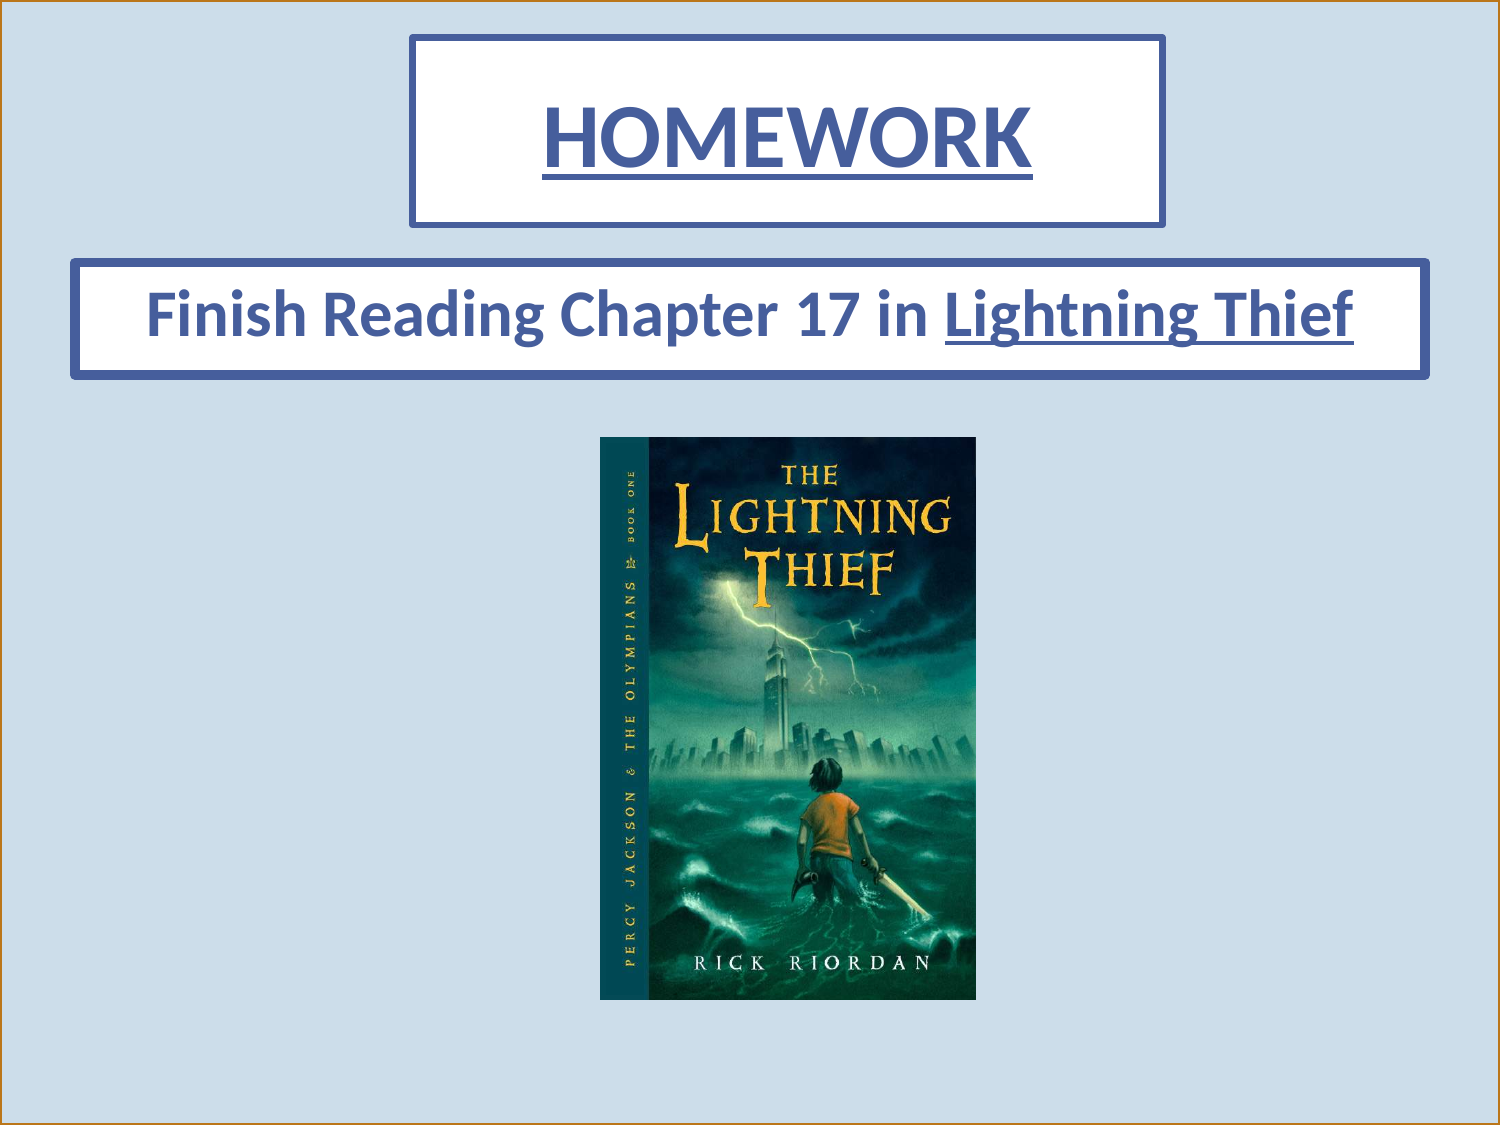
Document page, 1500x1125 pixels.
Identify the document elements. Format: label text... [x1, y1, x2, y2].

list Finish Reading Chapter 17 in Lightning Thief [75, 262, 1425, 375]
title HOMEWORK [412, 37, 1163, 225]
picture [599, 437, 976, 1001]
text_box [0, 0, 1500, 1125]
